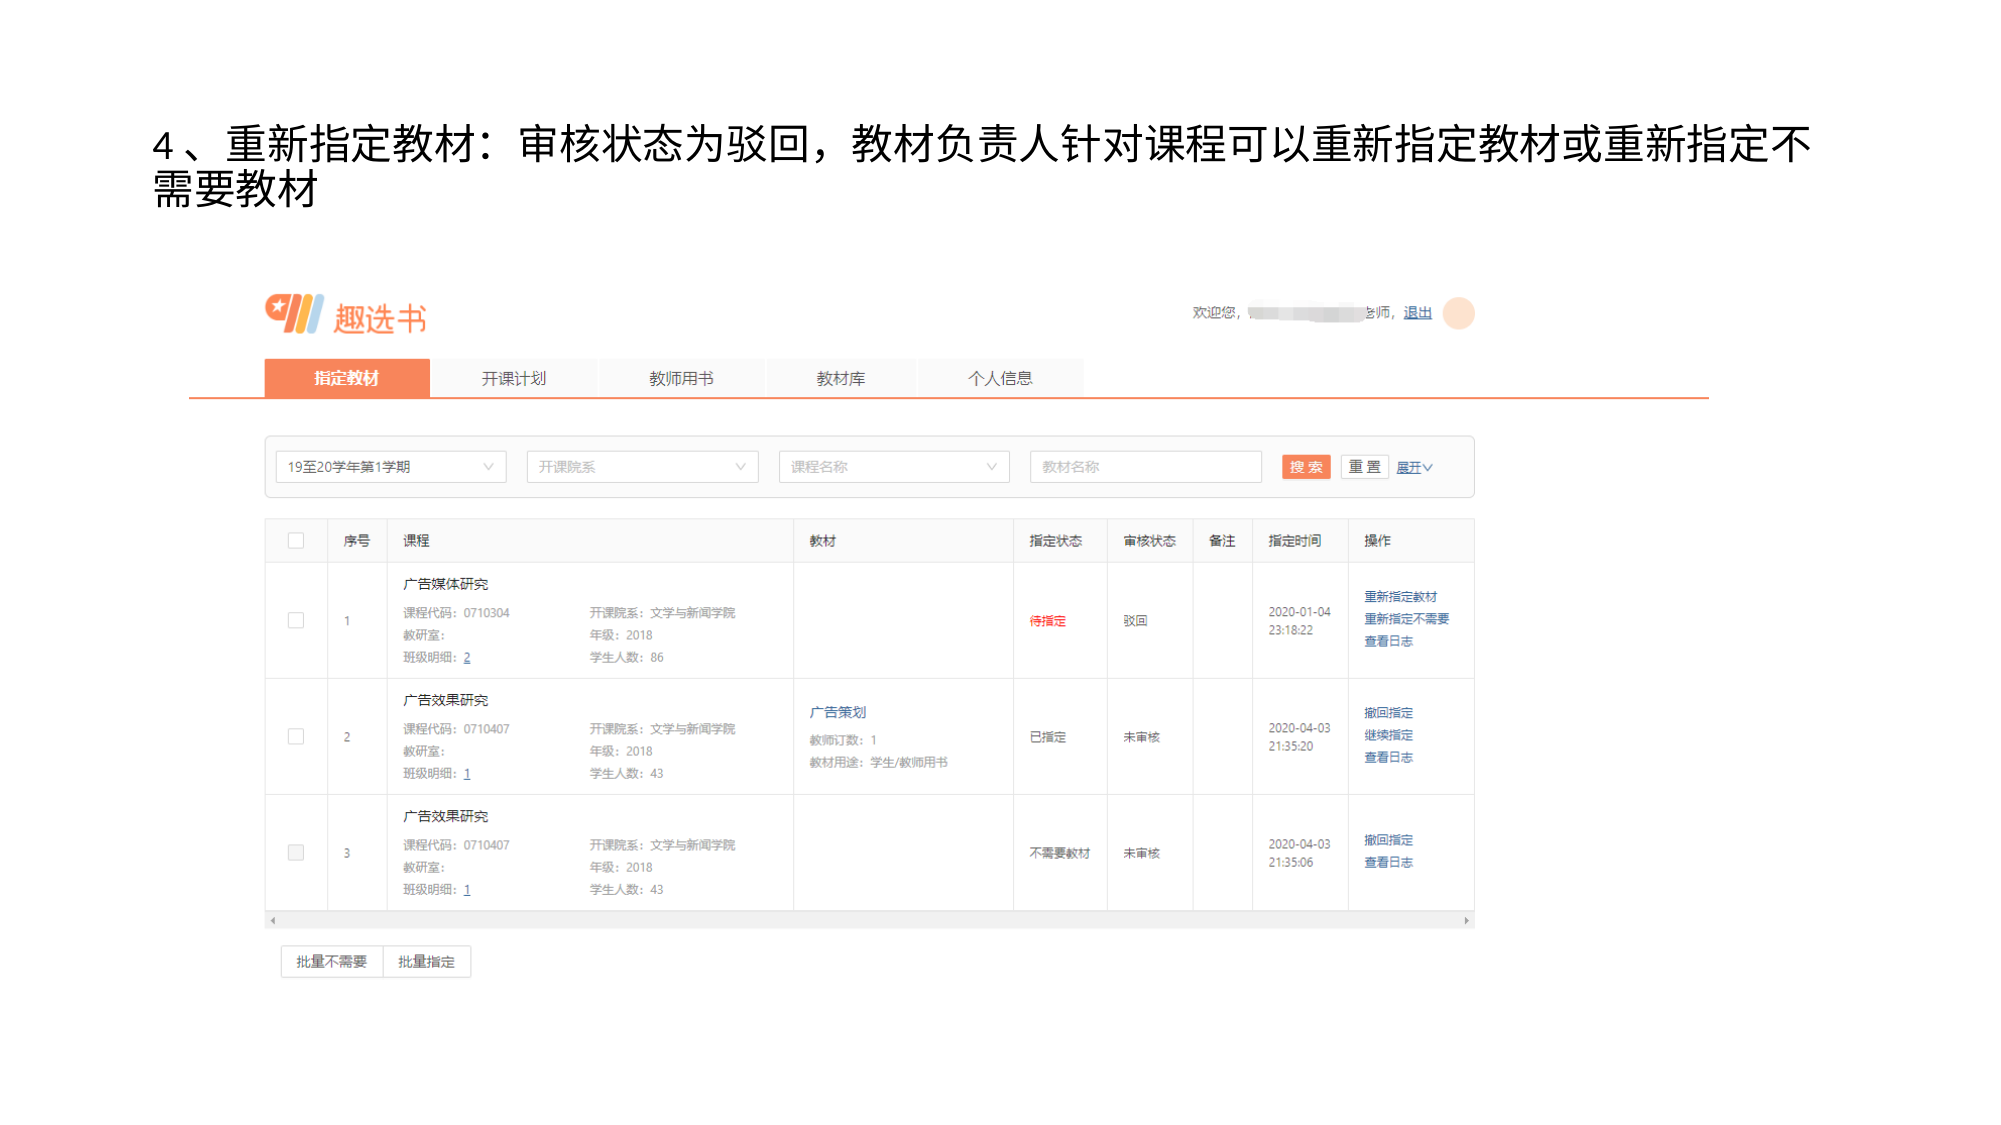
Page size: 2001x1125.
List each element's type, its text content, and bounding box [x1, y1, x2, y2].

picture [189, 277, 1709, 1008]
title 4、重新指定教材：审核状态为驳回，教材负责人针对课程可以重新指定教材或重新指定不需要教材 [137, 59, 1863, 278]
